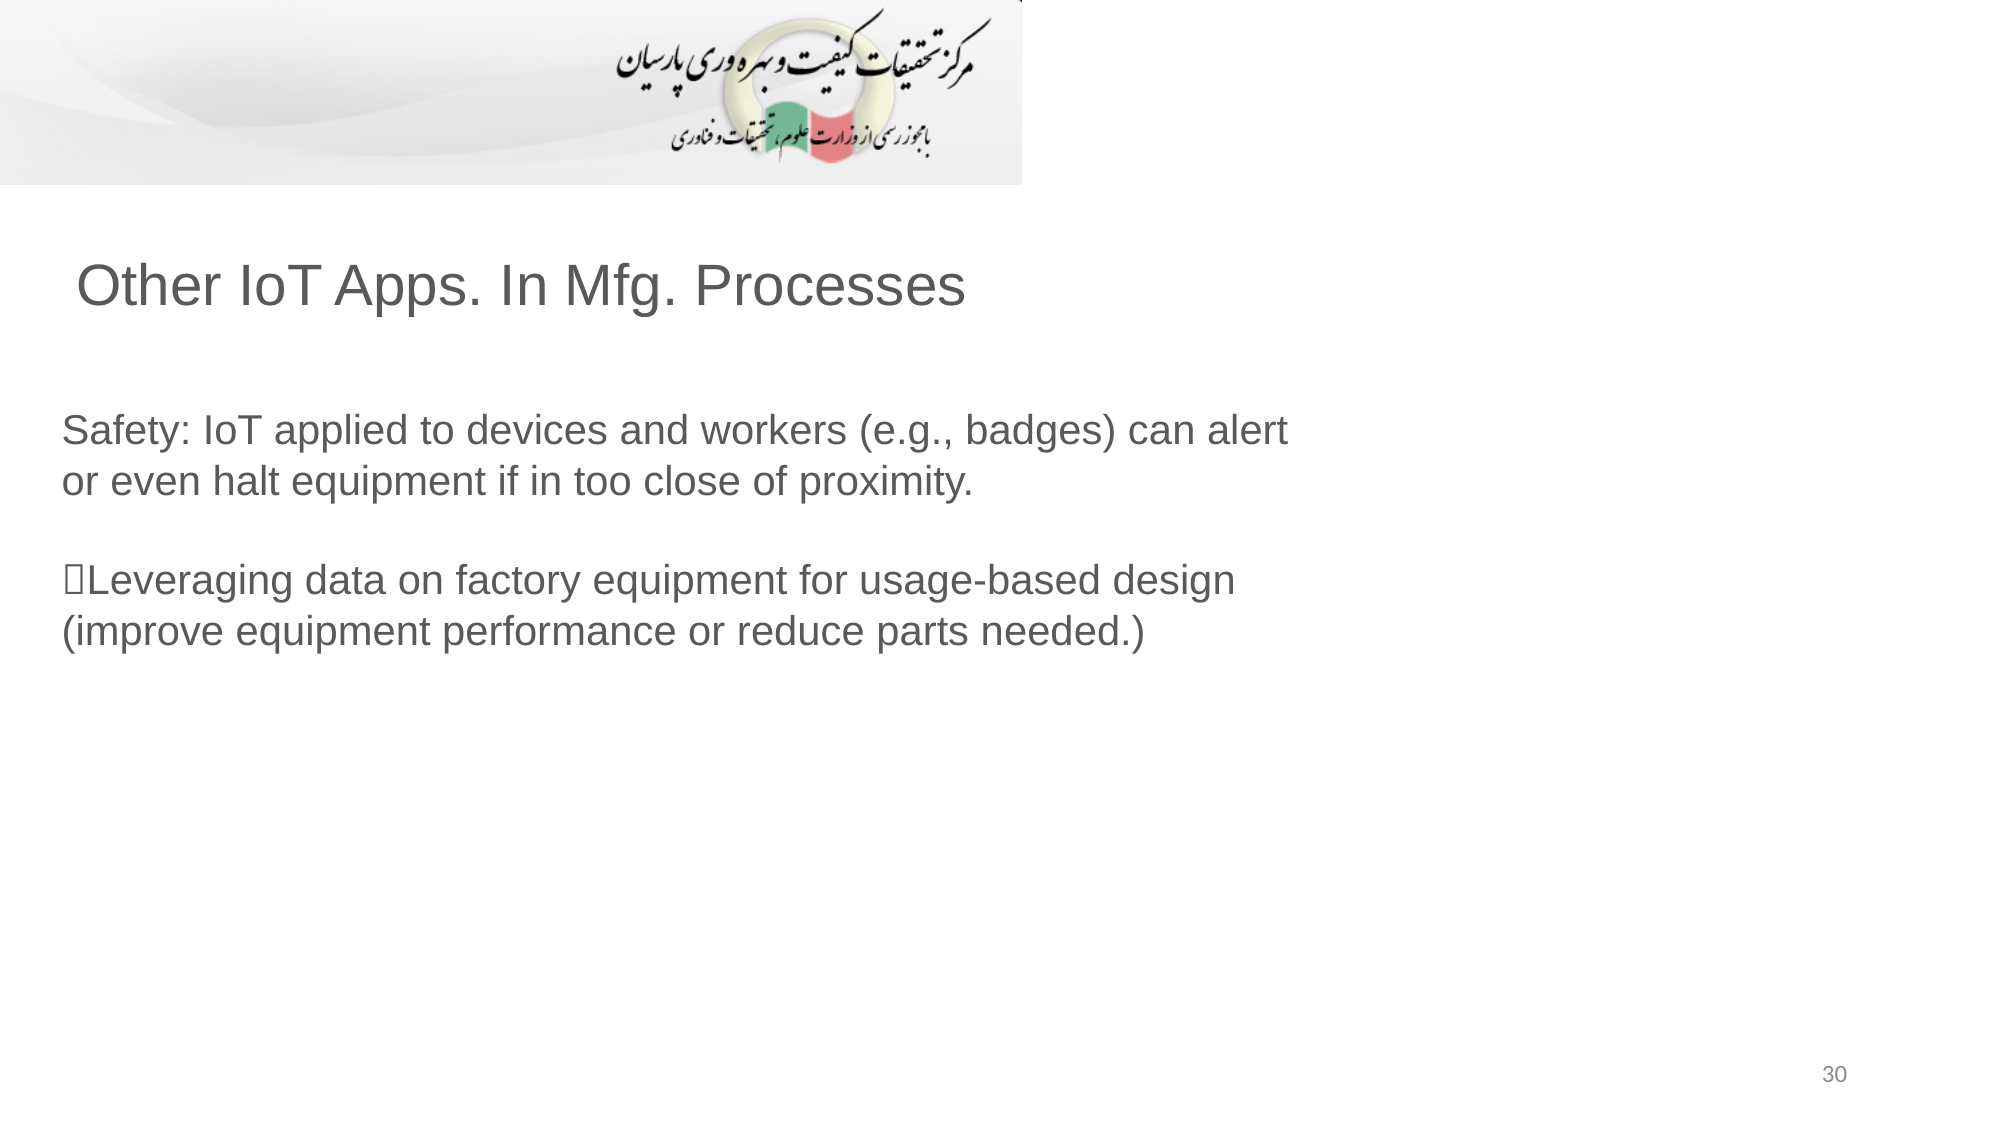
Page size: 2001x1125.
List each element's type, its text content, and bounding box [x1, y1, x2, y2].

picture [0, 0, 1022, 185]
text_box Other IoT Apps. In Mfg. Processes [61, 239, 983, 325]
text_box Safety: IoT applied to devices and workers (e.g., badges) can alert or even halt equipment if in too close of proximity. Leveraging data on factory equipment for usage-based design (improve equipment performance or reduce parts needed.) [46, 368, 1339, 661]
slide_number 30 [1412, 1042, 1863, 1103]
